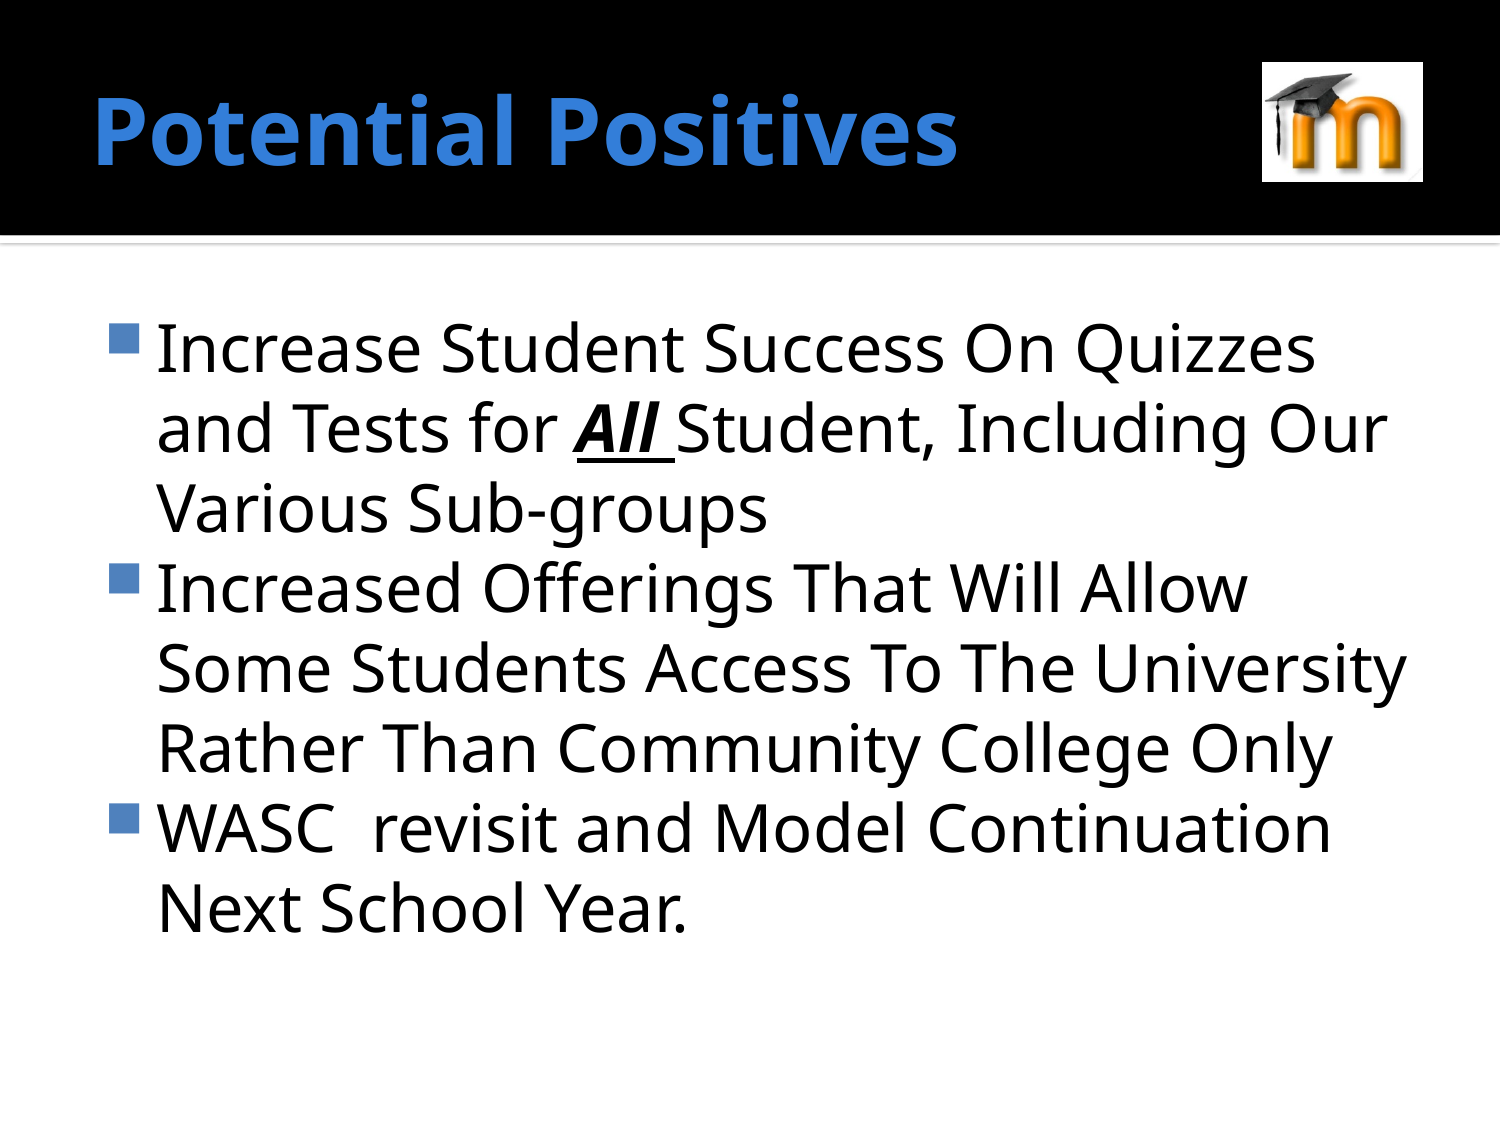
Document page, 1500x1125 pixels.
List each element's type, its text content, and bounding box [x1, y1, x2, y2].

title Potential Positives [75, 25, 1425, 231]
list Increase Student Success On Quizzes and Tests for All Student, Including Our Various Sub-groups Increased Offerings That Will Allow Some Students Access To The University Rather Than Community College Only WASC revisit and Model Continuation Next School Year. [75, 291, 1425, 1050]
picture [1262, 62, 1423, 182]
